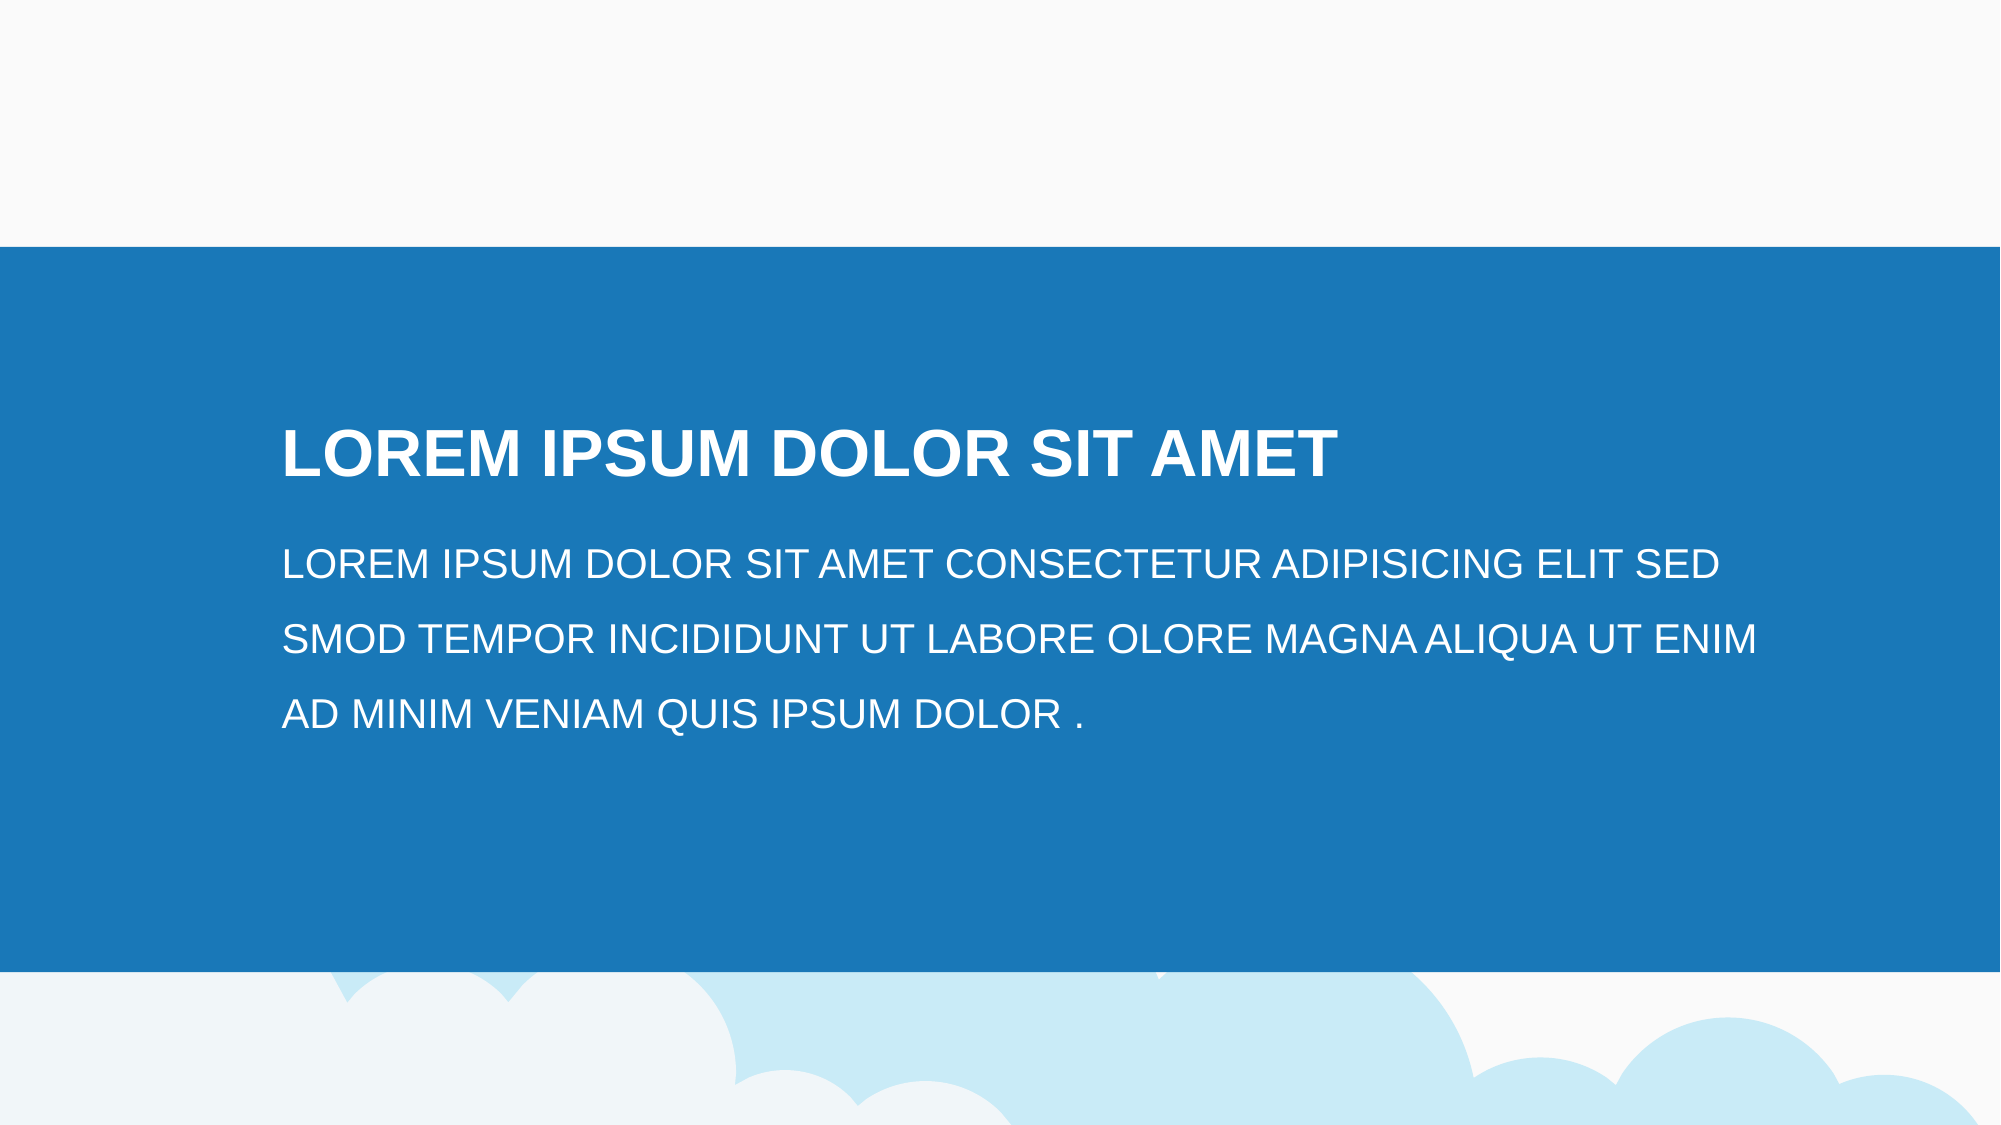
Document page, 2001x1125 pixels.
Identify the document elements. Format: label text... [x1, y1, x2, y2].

text_box LOREM IPSUM DOLOR SIT AMET [266, 365, 1789, 504]
text_box [0, 246, 2000, 973]
text_box LOREM IPSUM DOLOR SIT AMET CONSECTETUR ADIPISICING ELIT SED SMOD TEMPOR INCIDIDUNT UT LABORE OLORE MAGNA ALIQUA UT ENIM AD MINIM VENIAM QUIS IPSUM DOLOR . [266, 504, 1789, 861]
